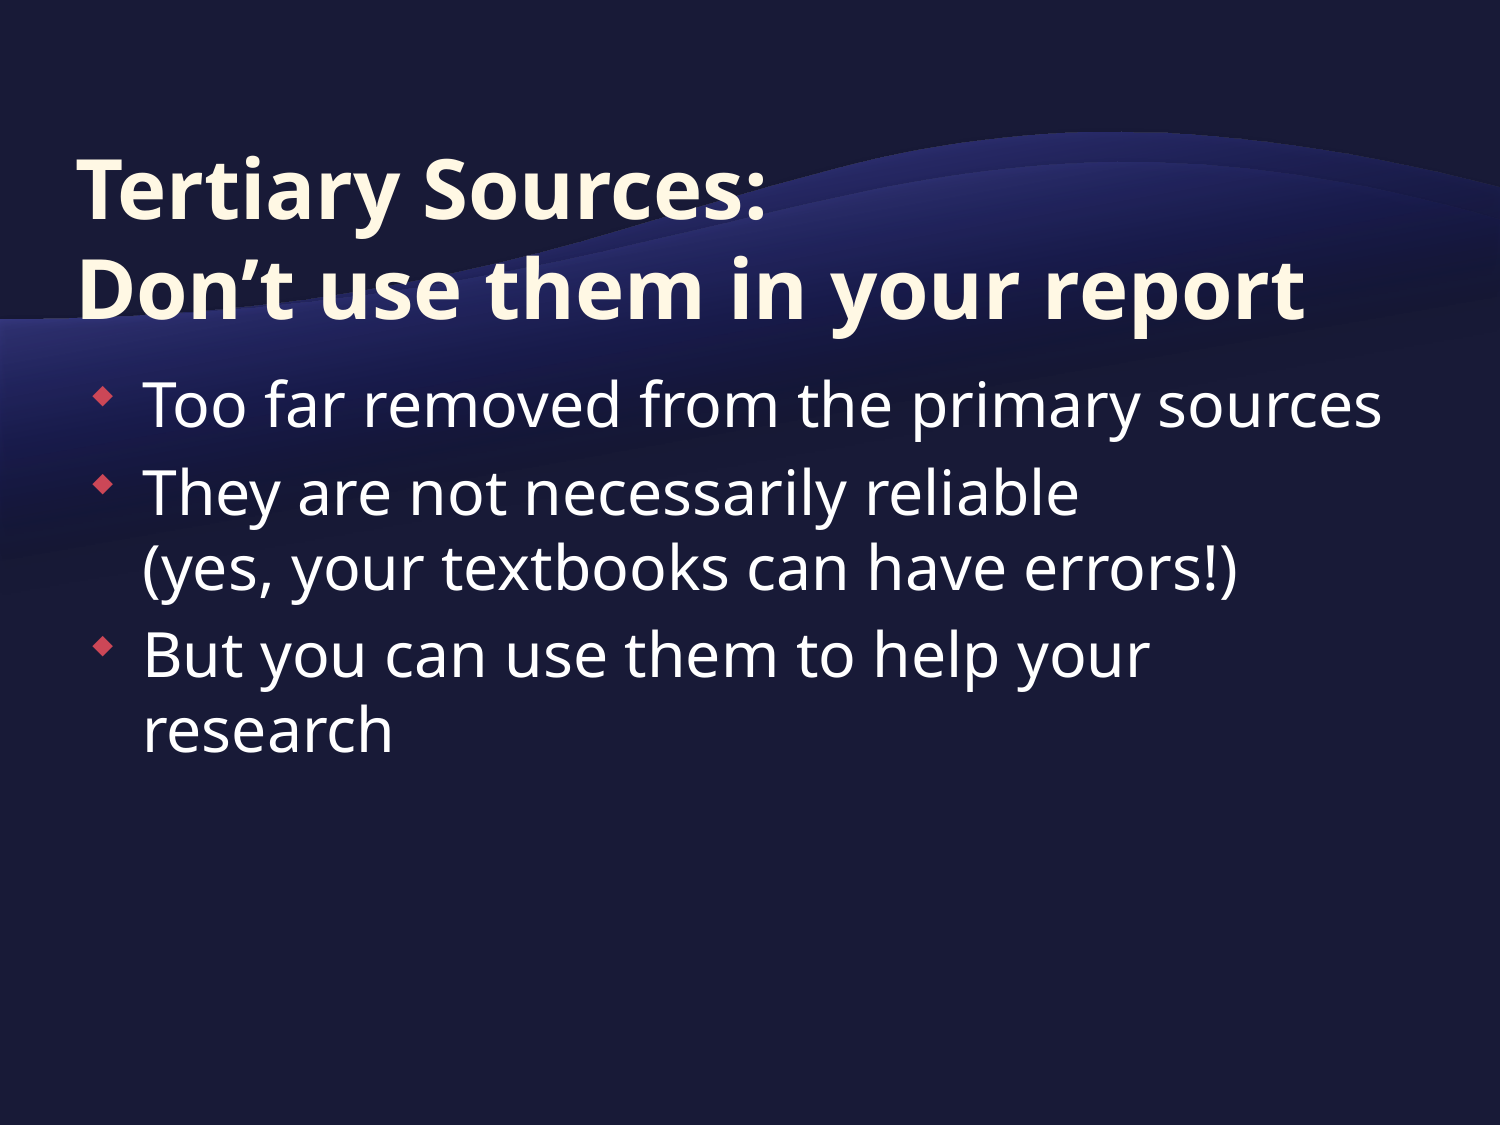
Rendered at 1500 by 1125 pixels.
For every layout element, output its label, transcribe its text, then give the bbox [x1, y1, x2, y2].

list Too far removed from the primary sources They are not necessarily reliable (yes, your textbooks can have errors!) But you can use them to help your research [75, 357, 1425, 1033]
title Tertiary Sources: Don’t use them in your report [75, 87, 1425, 338]
